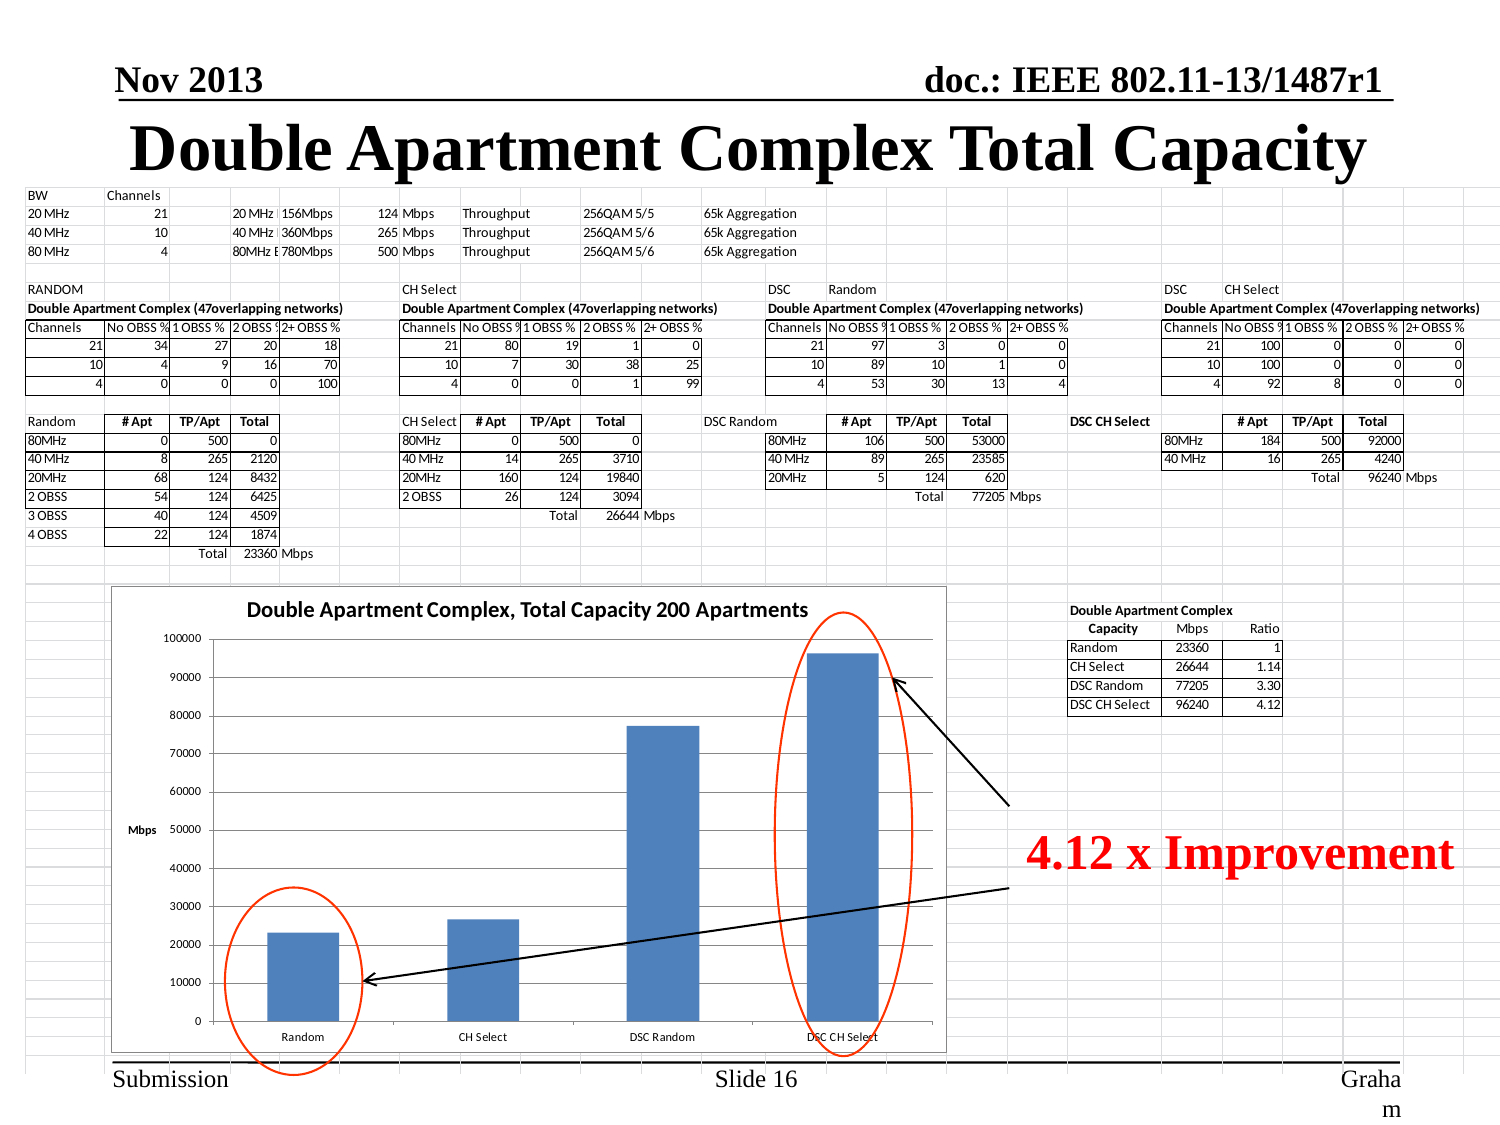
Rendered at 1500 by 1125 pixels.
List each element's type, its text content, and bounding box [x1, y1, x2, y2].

slide_number Slide 16 [712, 1083, 800, 1093]
footer Graham Smith, DSP Group [1324, 1083, 1402, 1093]
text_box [891, 677, 1010, 807]
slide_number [114, 54, 286, 101]
picture [24, 187, 1500, 1076]
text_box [362, 887, 1010, 982]
title Double Apartment Complex Total Capacity [75, 112, 1425, 175]
